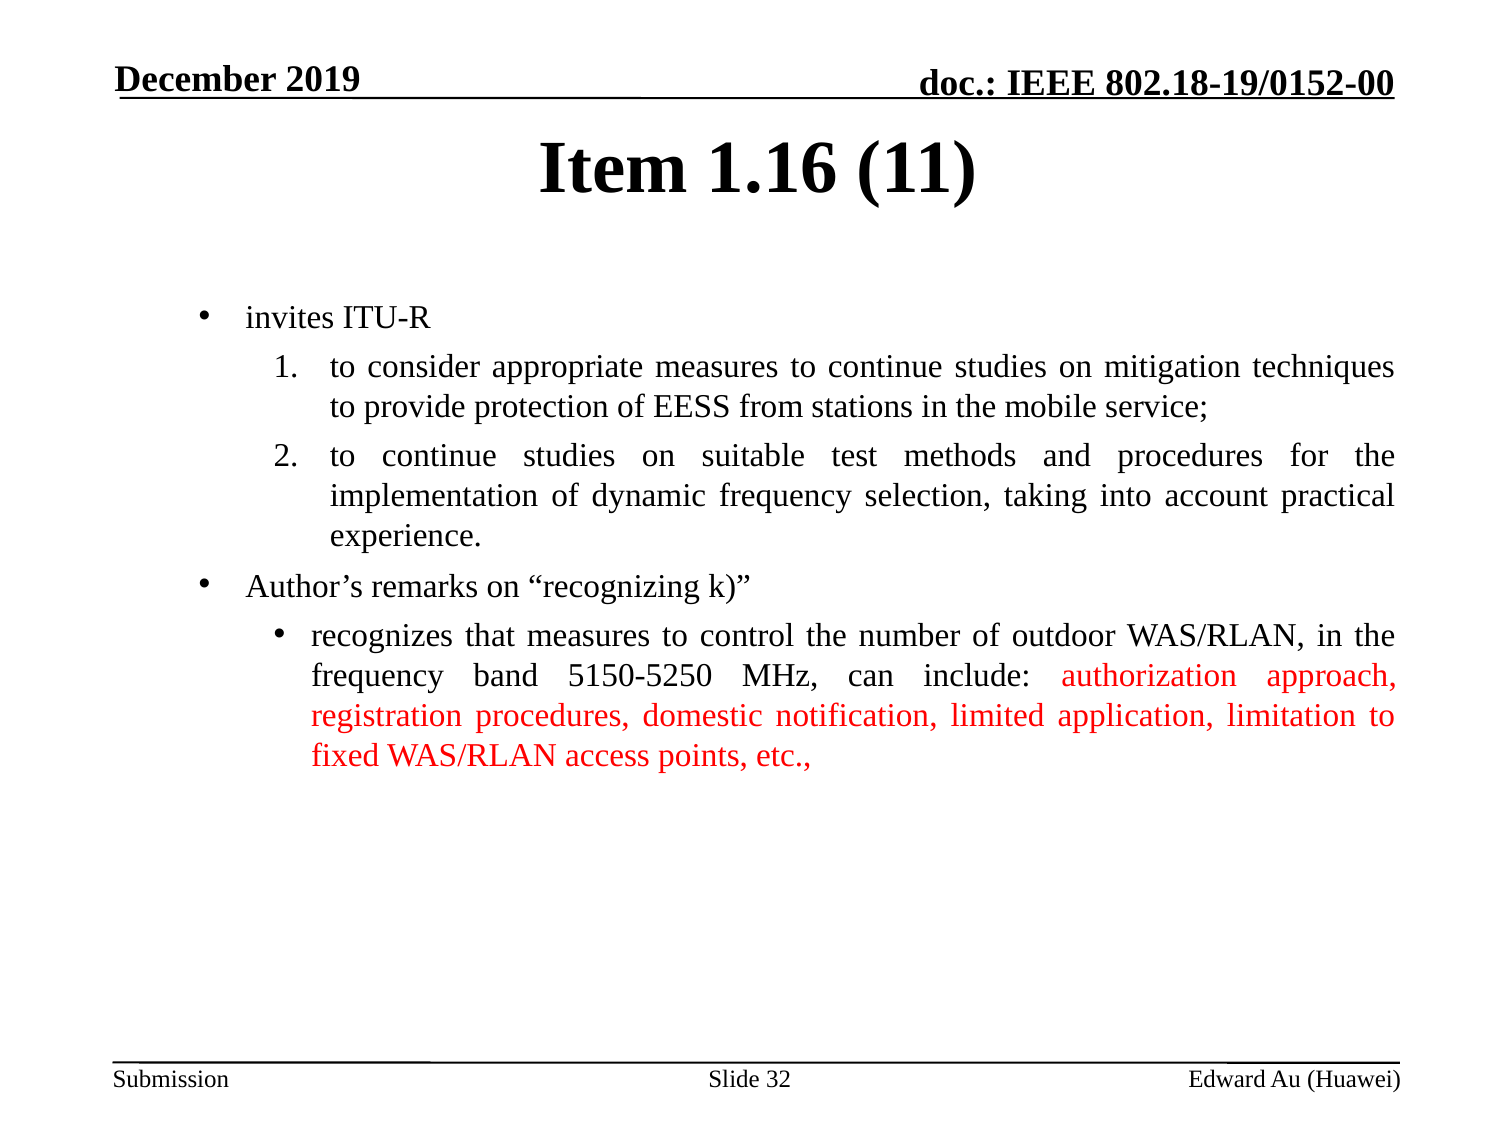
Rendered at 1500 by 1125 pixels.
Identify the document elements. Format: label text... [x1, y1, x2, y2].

list invites ITU-R to consider appropriate measures to continue studies on mitigation techniques to provide protection of EESS from stations in the mobile service; to continue studies on suitable test methods and procedures for the implementation of dynamic frequency selection, taking into account practical experience. Author’s remarks on “recognizing k)” recognizes that measures to control the number of outdoor WAS/RLAN, in the frequency band 5150-5250 MHz, can include: authorization approach, registration procedures, domestic notification, limited application, limitation to fixed WAS/RLAN access points, etc., [108, 287, 1413, 1063]
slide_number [114, 54, 493, 100]
title Item 1.16 (11) [120, 99, 1396, 226]
footer Edward Au (Huawei) [902, 1061, 1402, 1093]
slide_number Slide 32 [699, 1061, 800, 1123]
